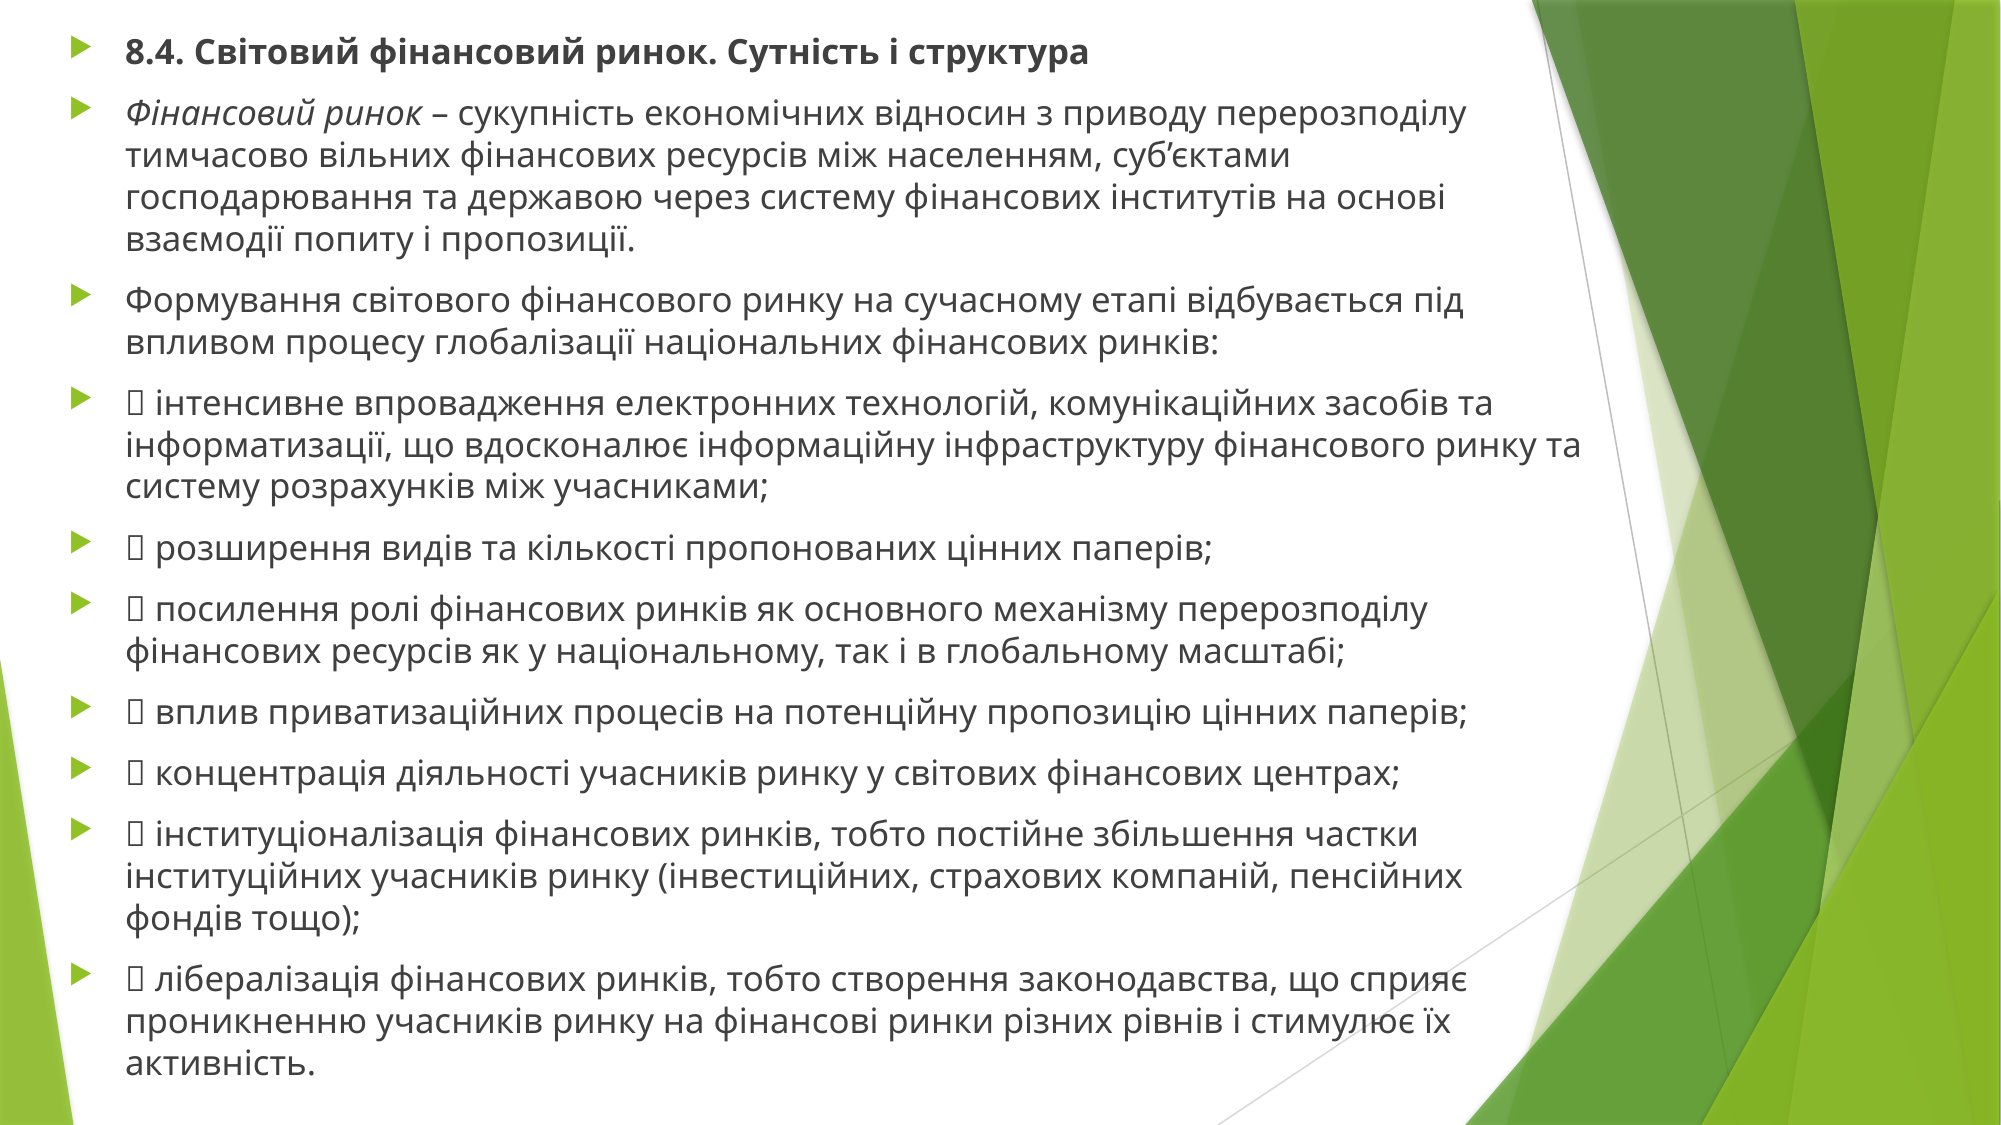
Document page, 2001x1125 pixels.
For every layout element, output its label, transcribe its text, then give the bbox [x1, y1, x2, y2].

list 8.4. Світовий фінансовий ринок. Сутність і структура Фінансовий ринок – сукупність економічних відносин з приводу перерозподілу тимчасово вільних фінансових ресурсів між населенням, суб’єктами господарювання та державою через систему фінансових інститутів на основі взаємодії попиту і пропозиції. Формування світового фінансового ринку на сучасному етапі відбувається під впливом процесу глобалізації національних фінансових ринків:  інтенсивне впровадження електронних технологій, комунікаційних засобів та інформатизації, що вдосконалює інформаційну інфраструктуру фінансового ринку та систему розрахунків між учасниками;  розширення видів та кількості пропонованих цінних паперів;  посилення ролі фінансових ринків як основного механізму перерозподілу фінансових ресурсів як у національному, так і в глобальному масштабі;  вплив приватизаційних процесів на потенційну пропозицію цінних паперів;  концентрація діяльності учасників ринку у світових фінансових центрах;  інституціоналізація фінансових ринків, тобто постійне збільшення частки інституційних учасників ринку (інвестиційних, страхових компаній, пенсійних фондів тощо);  лібералізація фінансових ринків, тобто створення законодавства, що сприяє проникненню учасників ринку на фінансові ринки різних рівнів і стимулює їх активність. [53, 22, 1601, 1091]
